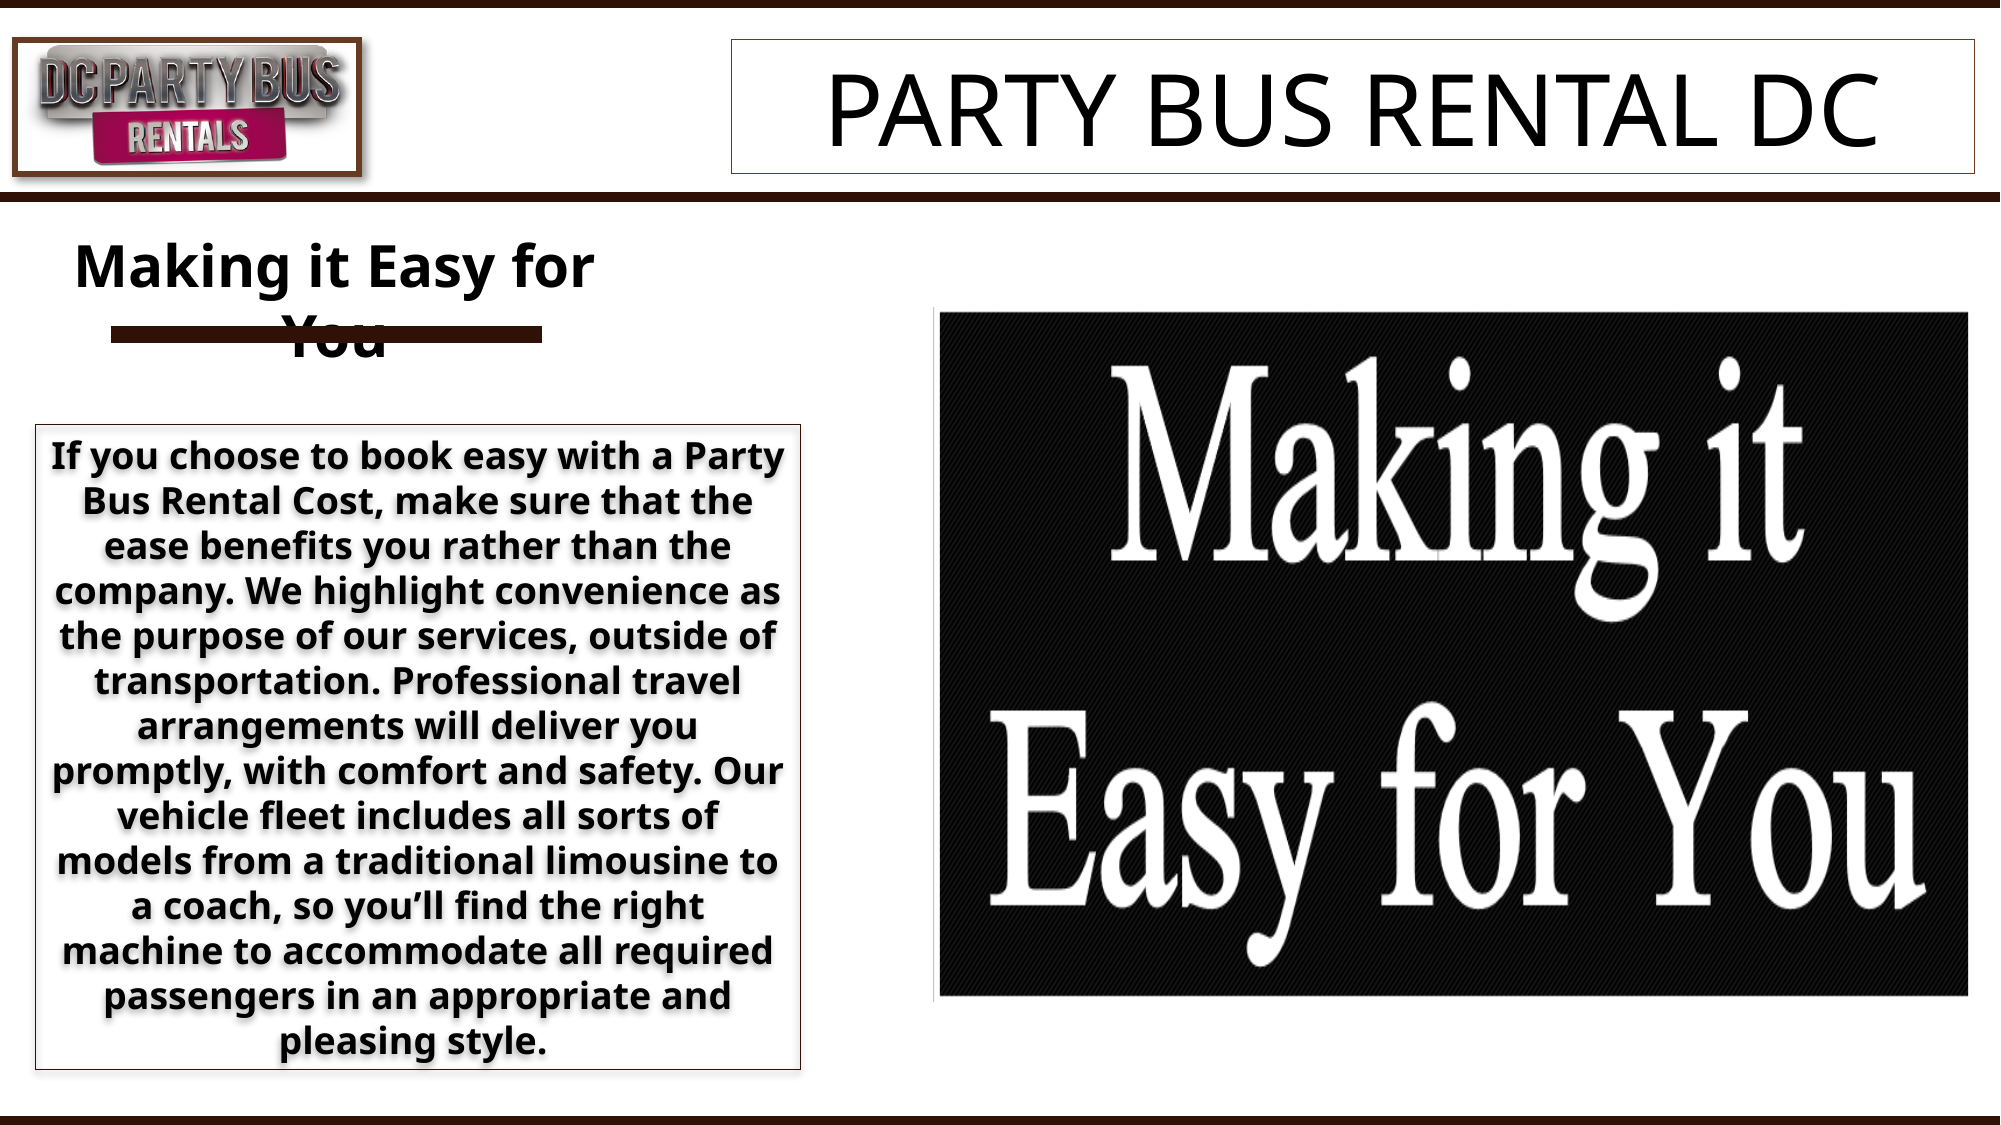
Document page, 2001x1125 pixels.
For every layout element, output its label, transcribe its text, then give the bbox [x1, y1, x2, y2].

text_box [0, 192, 2000, 202]
text_box PARTY BUS RENTAL DC [731, 39, 1975, 174]
text_box [0, 0, 2000, 8]
text_box If you choose to book easy with a Party Bus Rental Cost, make sure that the ease benefits you rather than the company. We highlight convenience as the purpose of our services, outside of transportation. Professional travel arrangements will deliver you promptly, with comfort and safety. Our vehicle fleet includes all sorts of models from a traditional limousine to a coach, so you’ll find the right machine to accommodate all required passengers in an appropriate and pleasing style. [35, 424, 801, 1070]
picture [17, 43, 356, 171]
text_box [0, 1116, 2000, 1125]
text_box Making it Easy for You [19, 221, 651, 377]
picture [933, 307, 1974, 1002]
text_box [111, 326, 542, 343]
